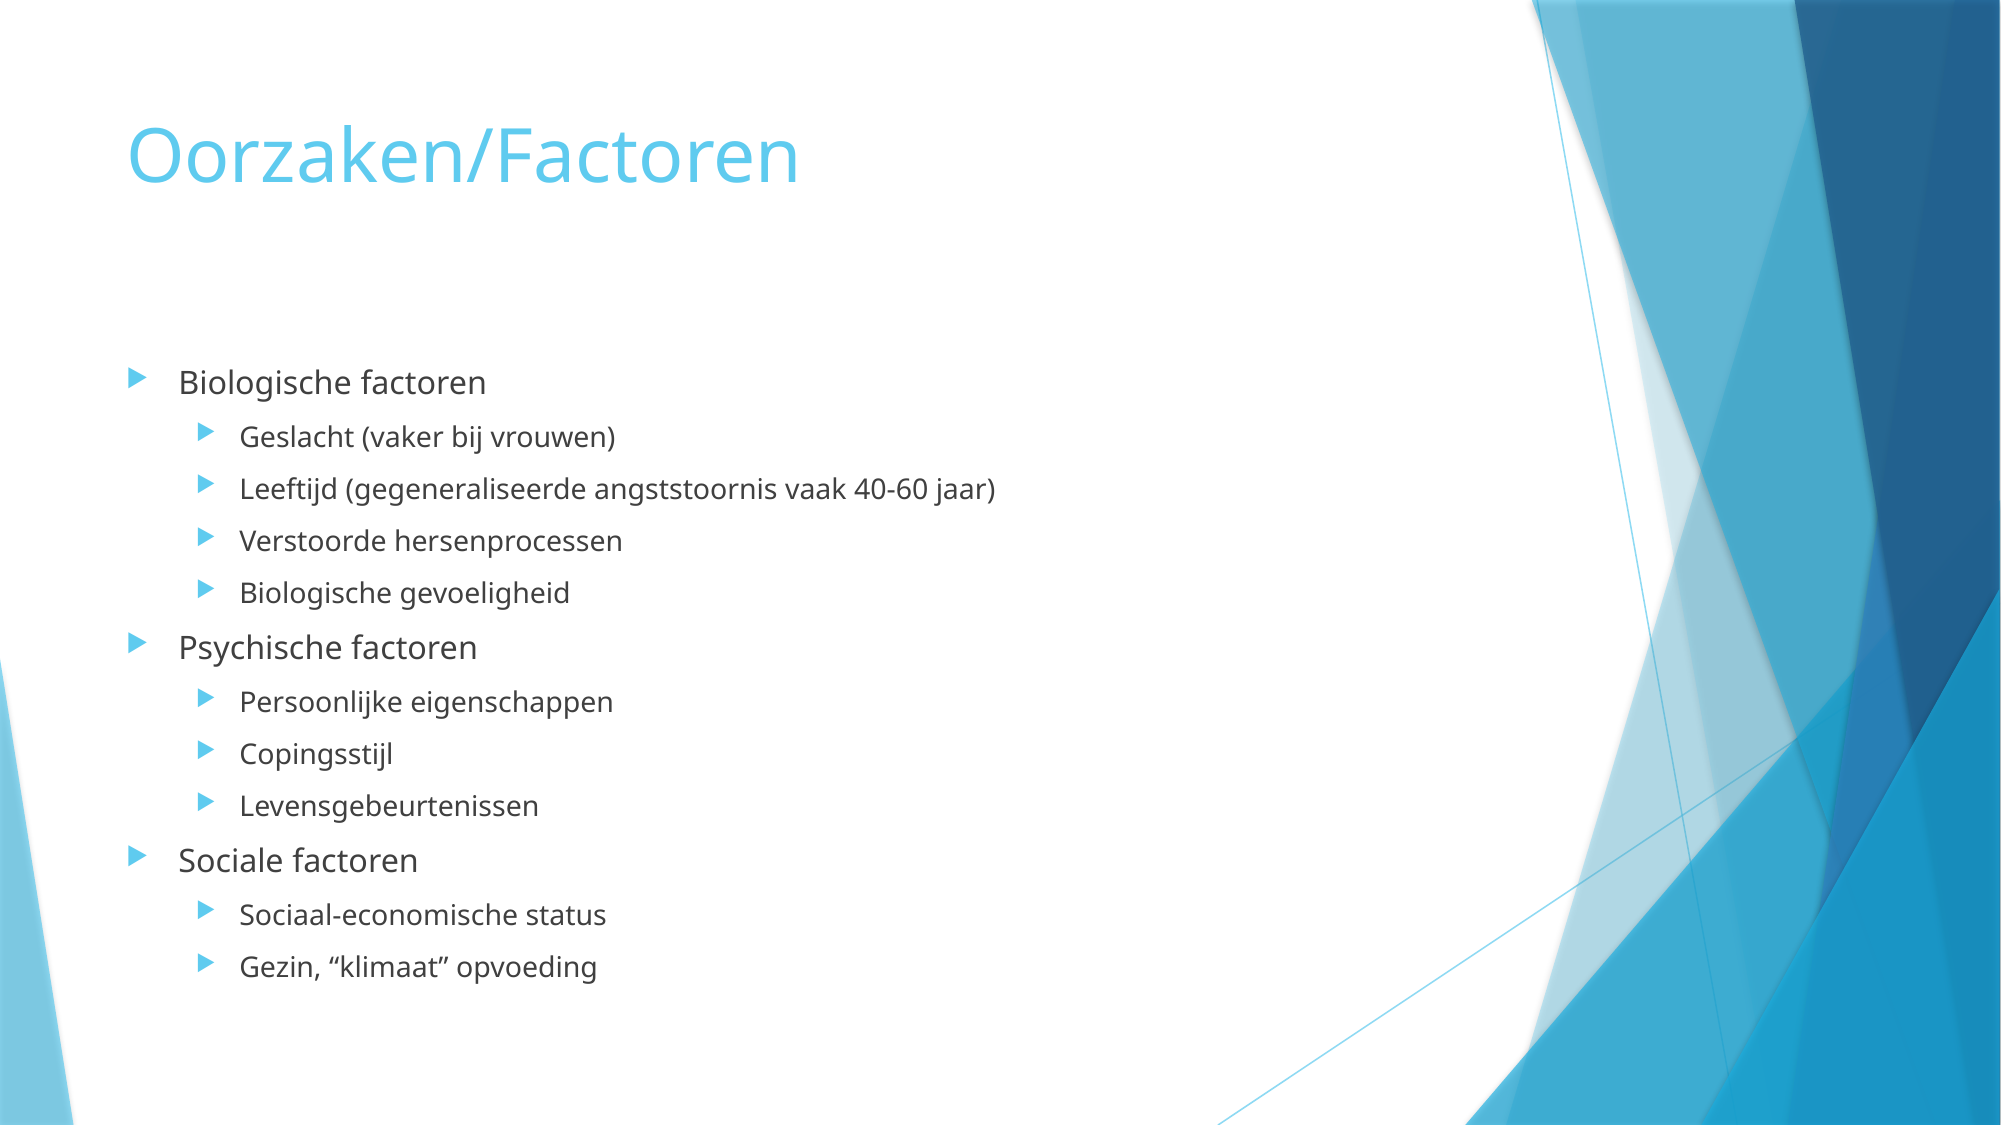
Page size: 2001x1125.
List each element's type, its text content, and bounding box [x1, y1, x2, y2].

list Biologische factoren Geslacht (vaker bij vrouwen) Leeftijd (gegeneraliseerde angststoornis vaak 40-60 jaar) Verstoorde hersenprocessen Biologische gevoeligheid Psychische factoren Persoonlijke eigenschappen Copingsstijl Levensgebeurtenissen Sociale factoren Sociaal-economische status Gezin, “klimaat” opvoeding [111, 354, 1522, 992]
title Oorzaken/Factoren [111, 99, 1522, 317]
